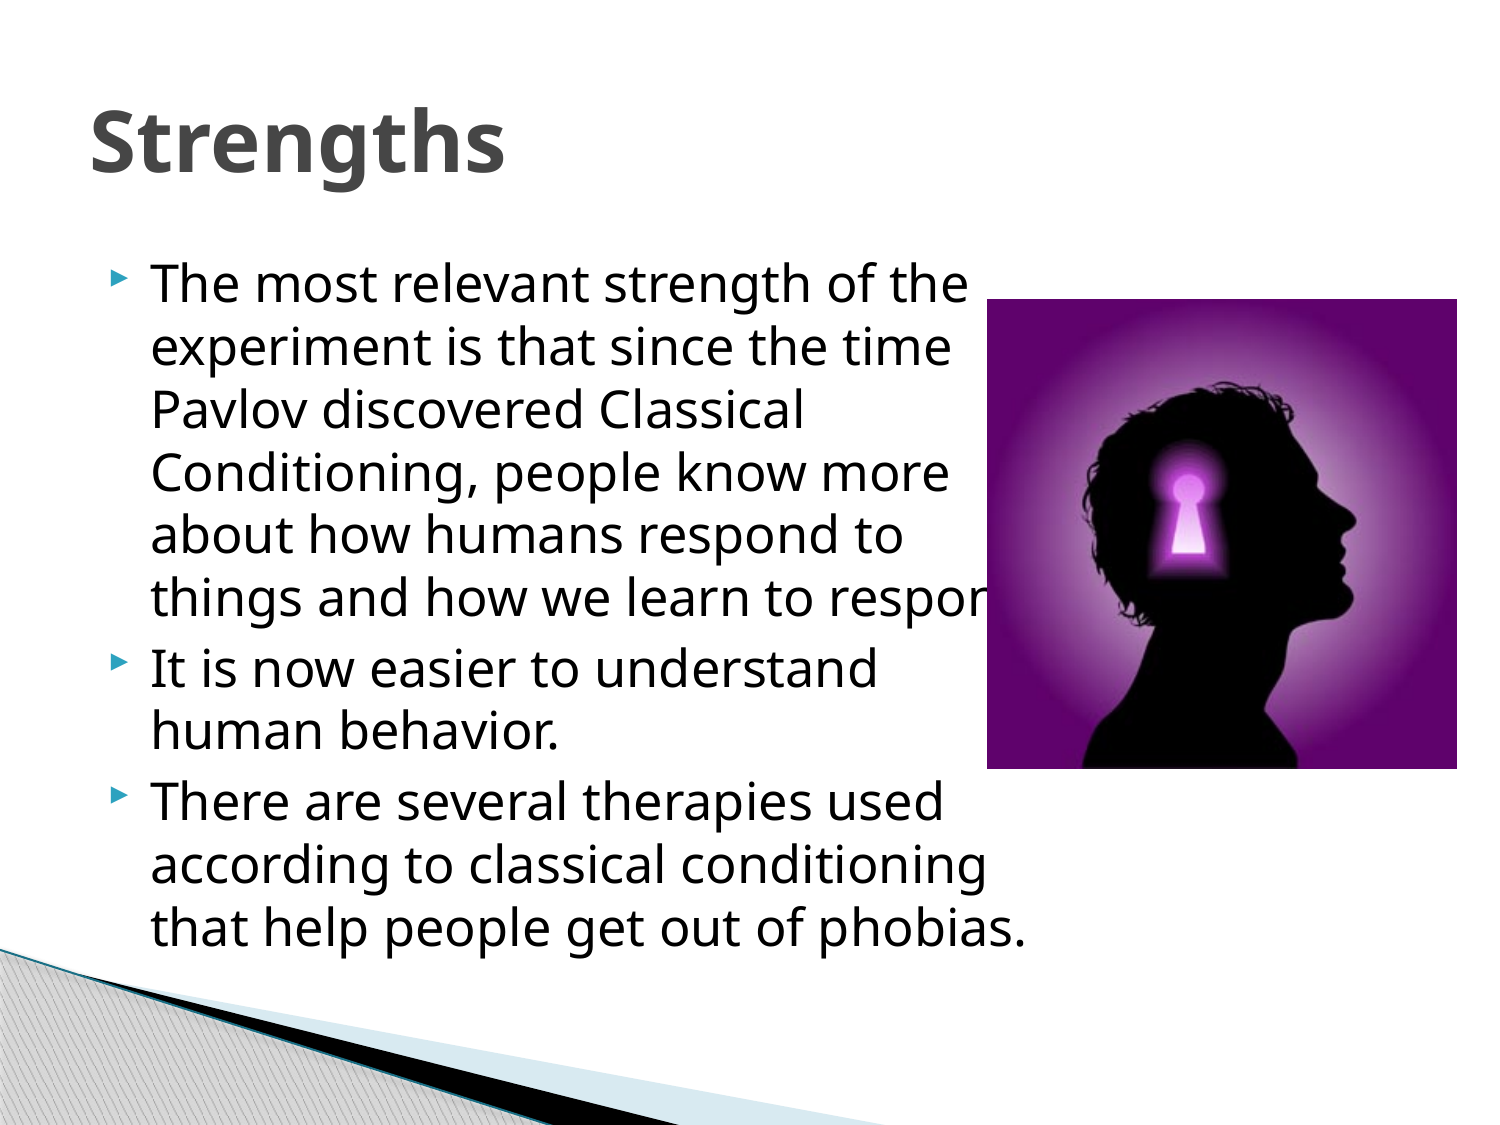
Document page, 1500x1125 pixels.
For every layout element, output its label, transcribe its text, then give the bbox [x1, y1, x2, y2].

title Strengths [75, 45, 1425, 233]
picture [987, 299, 1457, 769]
list The most relevant strength of the experiment is that since the time Pavlov discovered Classical Conditioning, people know more about how humans respond to things and how we learn to respond. It is now easier to understand human behavior. There are several therapies used according to classical conditioning that help people get out of phobias. [75, 243, 1063, 988]
